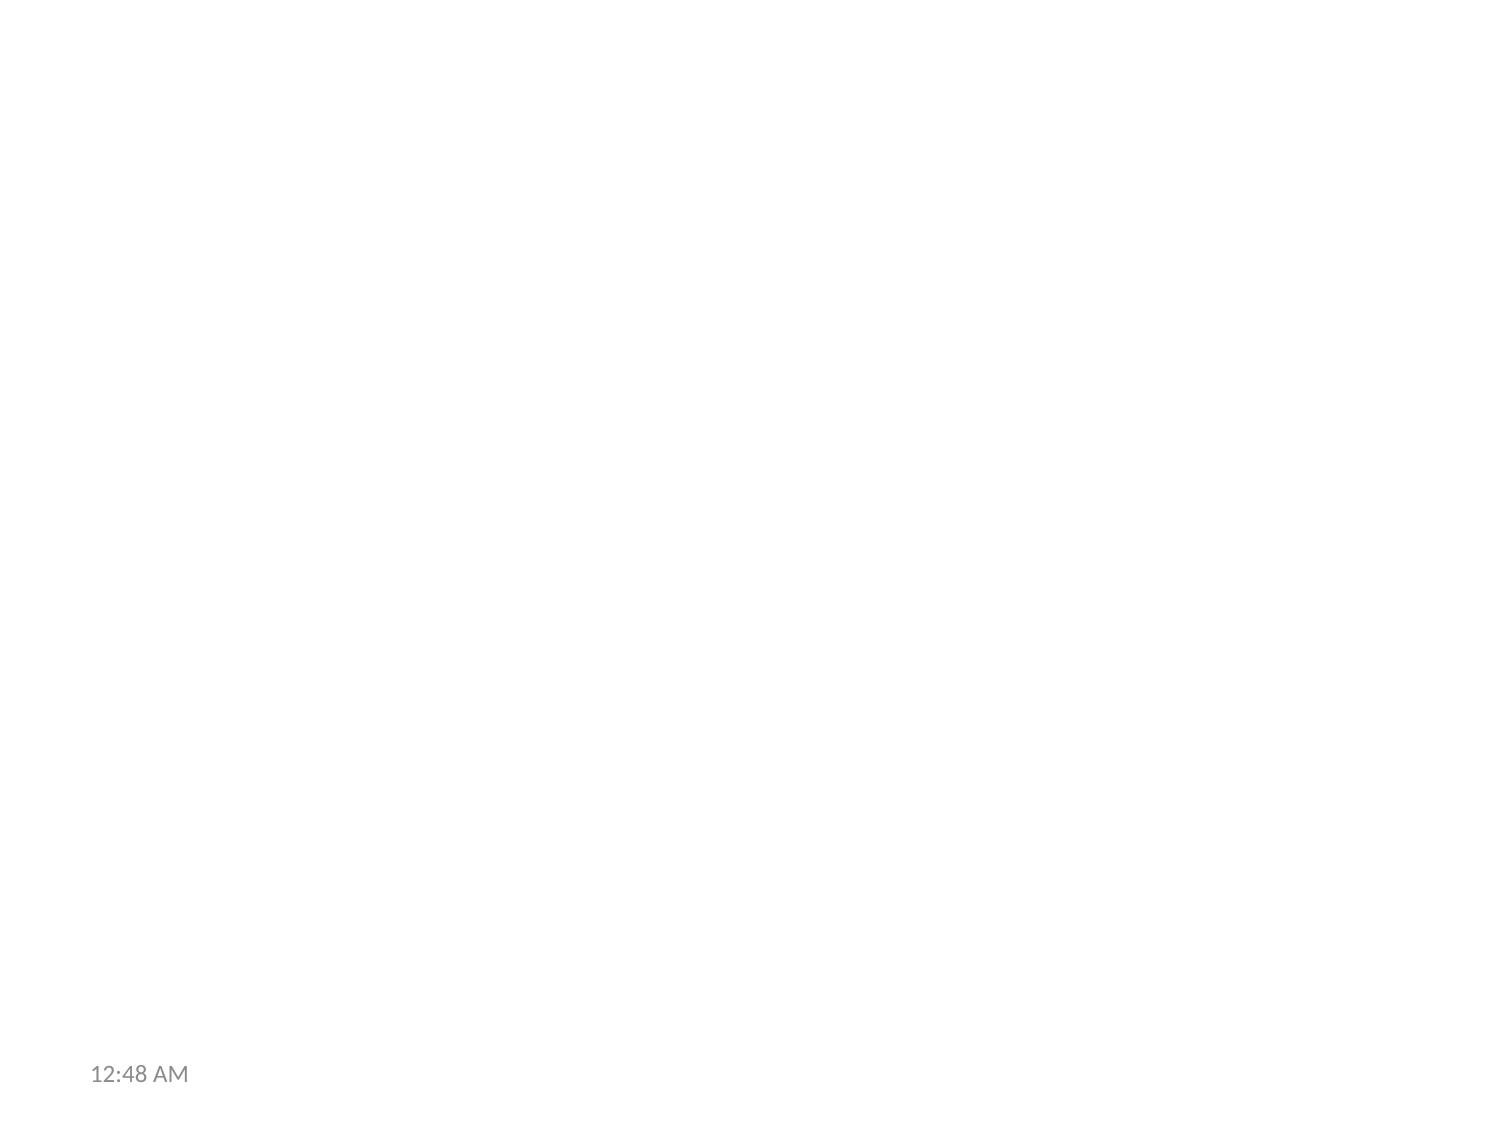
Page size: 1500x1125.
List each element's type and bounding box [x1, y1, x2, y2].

slide_number [75, 1042, 425, 1103]
